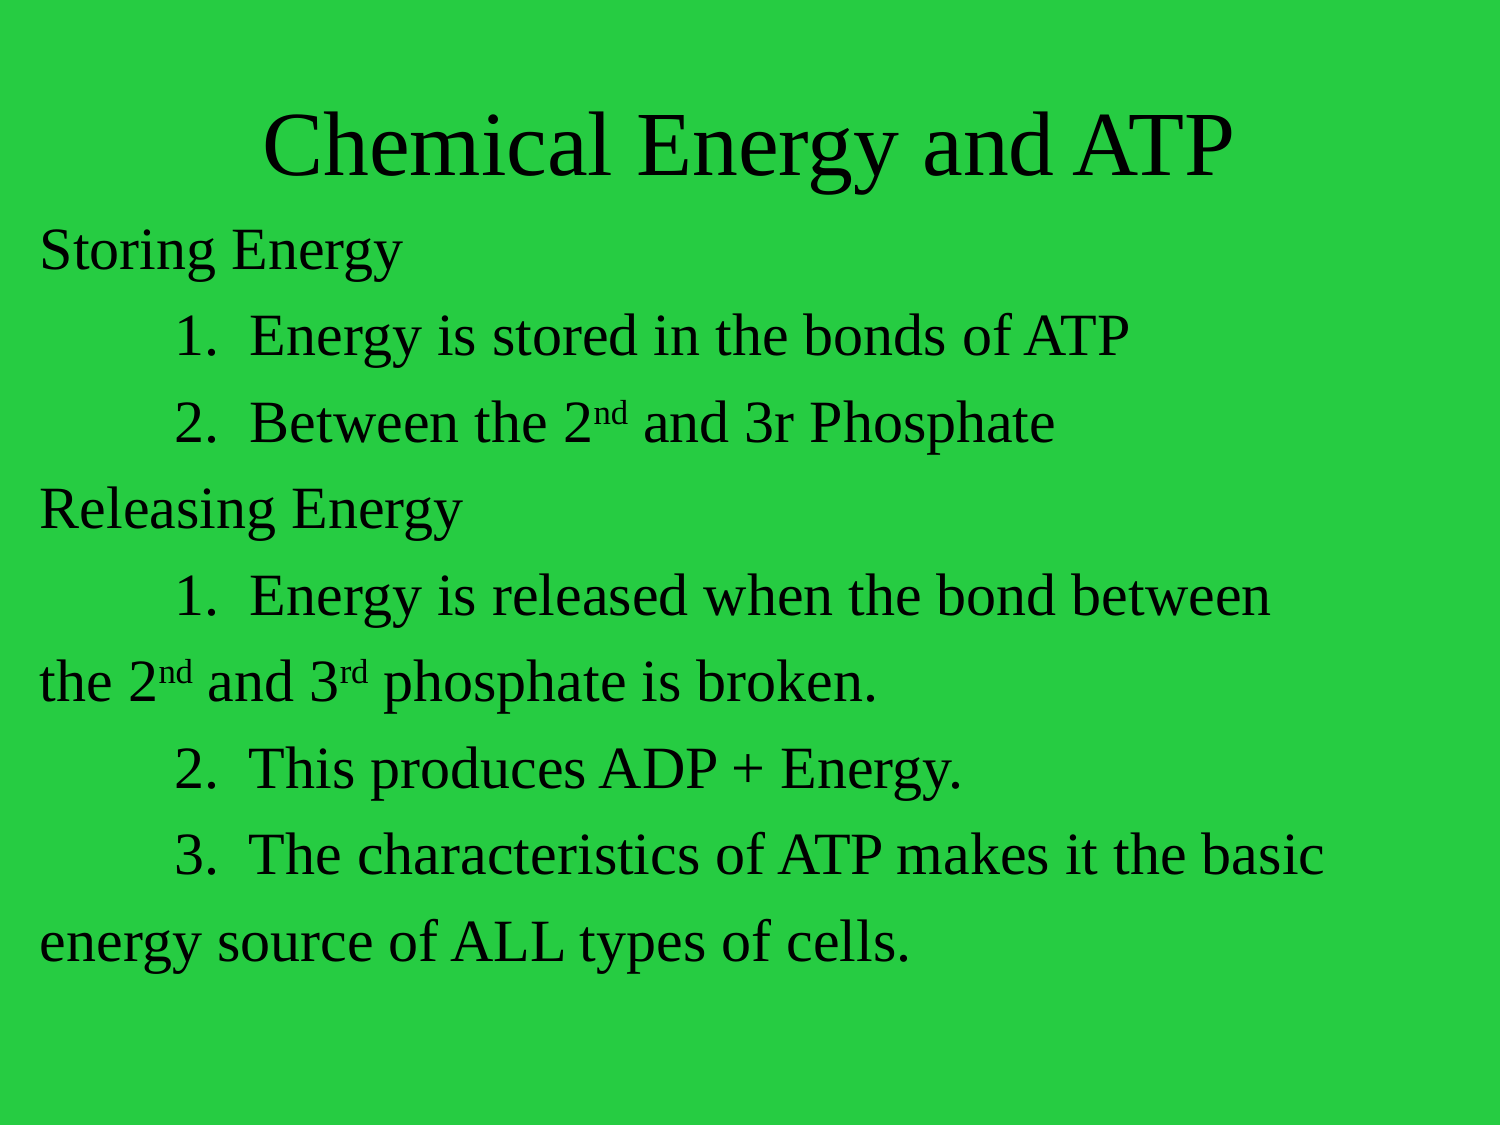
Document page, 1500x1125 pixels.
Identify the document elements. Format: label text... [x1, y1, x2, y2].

title Chemical Energy and ATP [75, 45, 1425, 187]
list Storing Energy 1. Energy is stored in the bonds of ATP 2. Between the 2nd and 3r Phosphate Releasing Energy 1. Energy is released when the bond between the 2nd and 3rd phosphate is broken. 2. This produces ADP + Energy. 3. The characteristics of ATP makes it the basic energy source of ALL types of cells. [24, 187, 1425, 1075]
